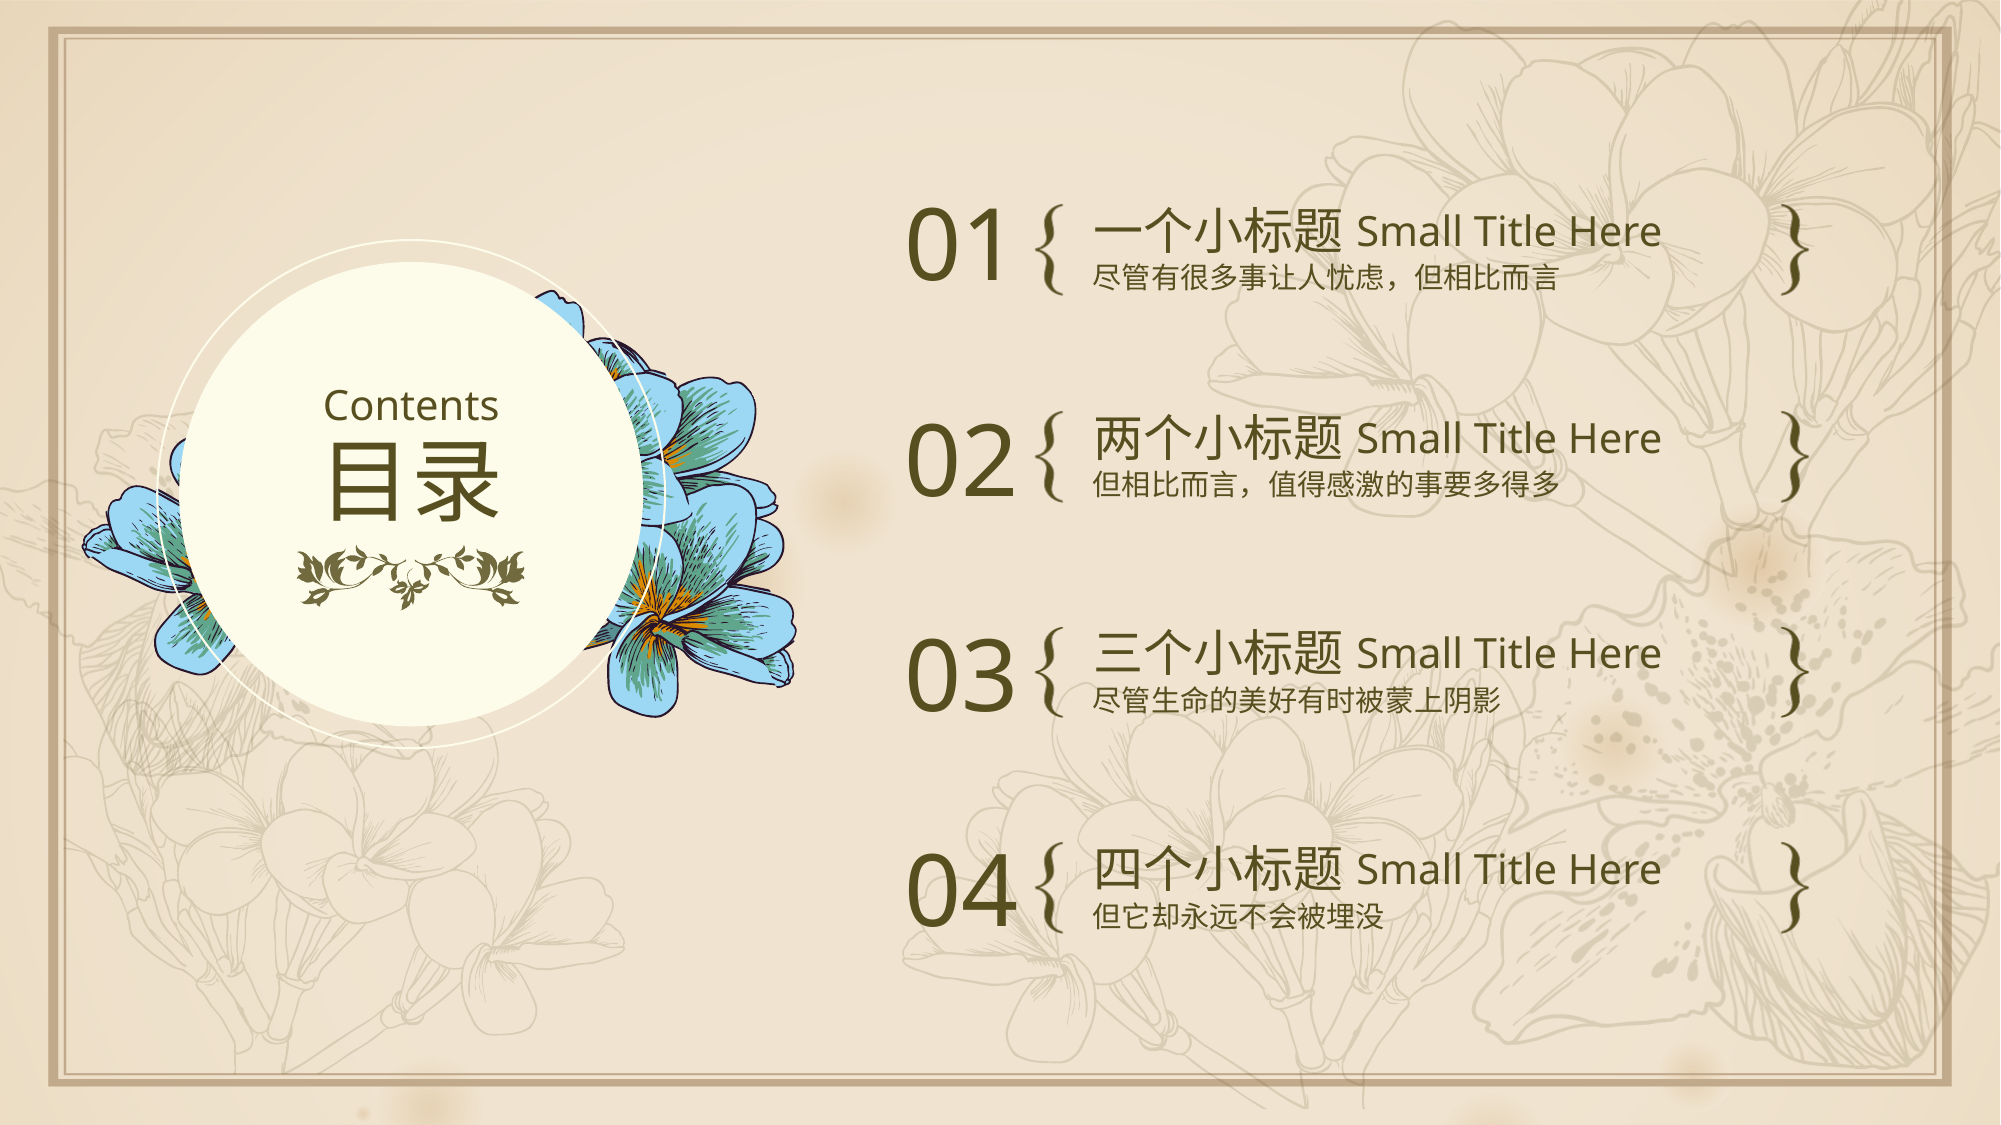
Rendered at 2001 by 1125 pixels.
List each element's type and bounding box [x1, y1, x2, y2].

text_box [902, 354, 1884, 565]
picture [0, 0, 2001, 1125]
text_box [902, 147, 1884, 354]
text_box [902, 569, 1884, 781]
text_box [902, 785, 1884, 996]
text_box [93, 239, 794, 771]
